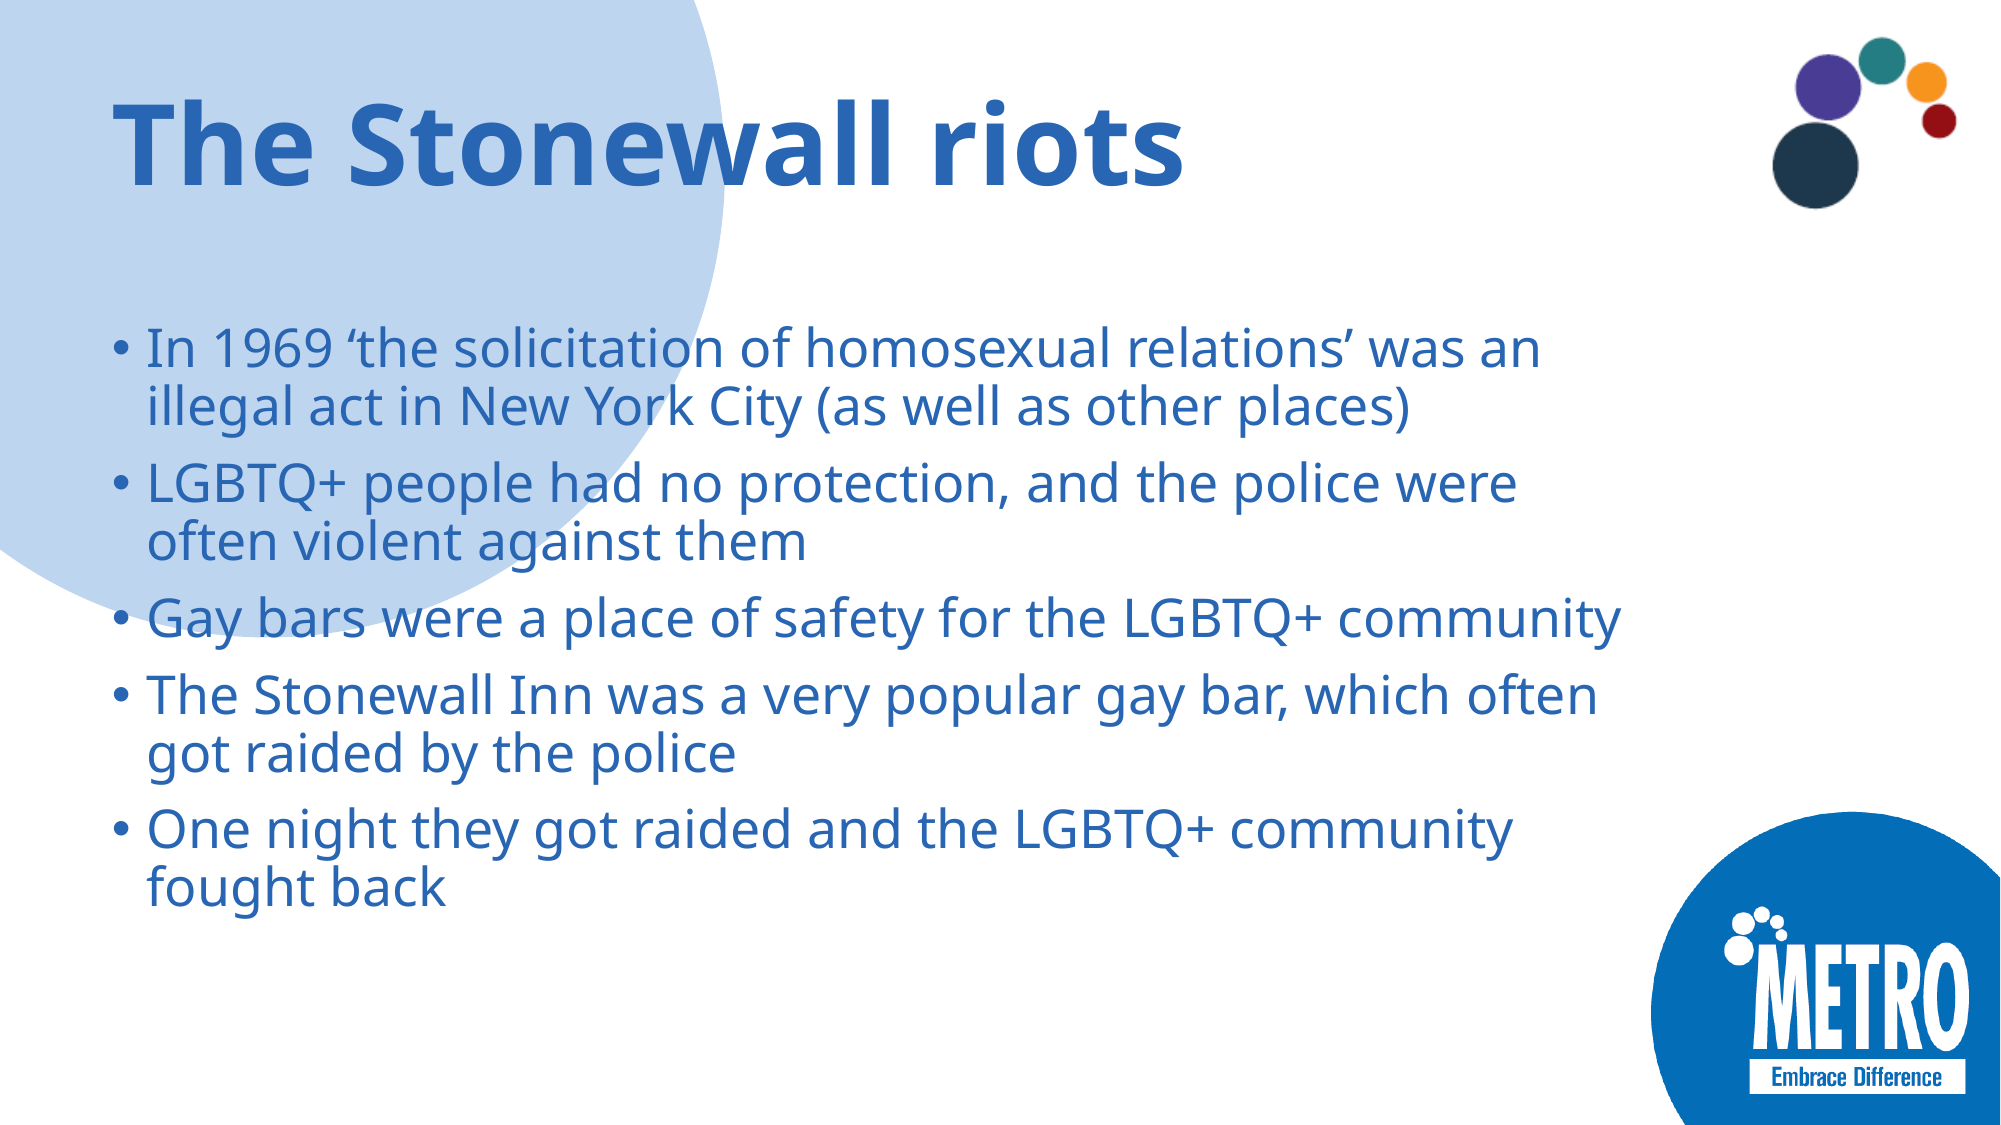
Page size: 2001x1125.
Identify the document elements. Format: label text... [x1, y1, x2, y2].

picture [1651, 811, 2001, 1125]
picture [1759, 31, 1964, 215]
title The Stonewall riots [96, 40, 1658, 258]
list In 1969 ‘the solicitation of homosexual relations’ was an illegal act in New York City (as well as other places) LGBTQ+ people had no protection, and the police were often violent against them Gay bars were a place of safety for the LGBTQ+ community The Stonewall Inn was a very popular gay bar, which often got raided by the police One night they got raided and the LGBTQ+ community fought back [96, 314, 1658, 938]
